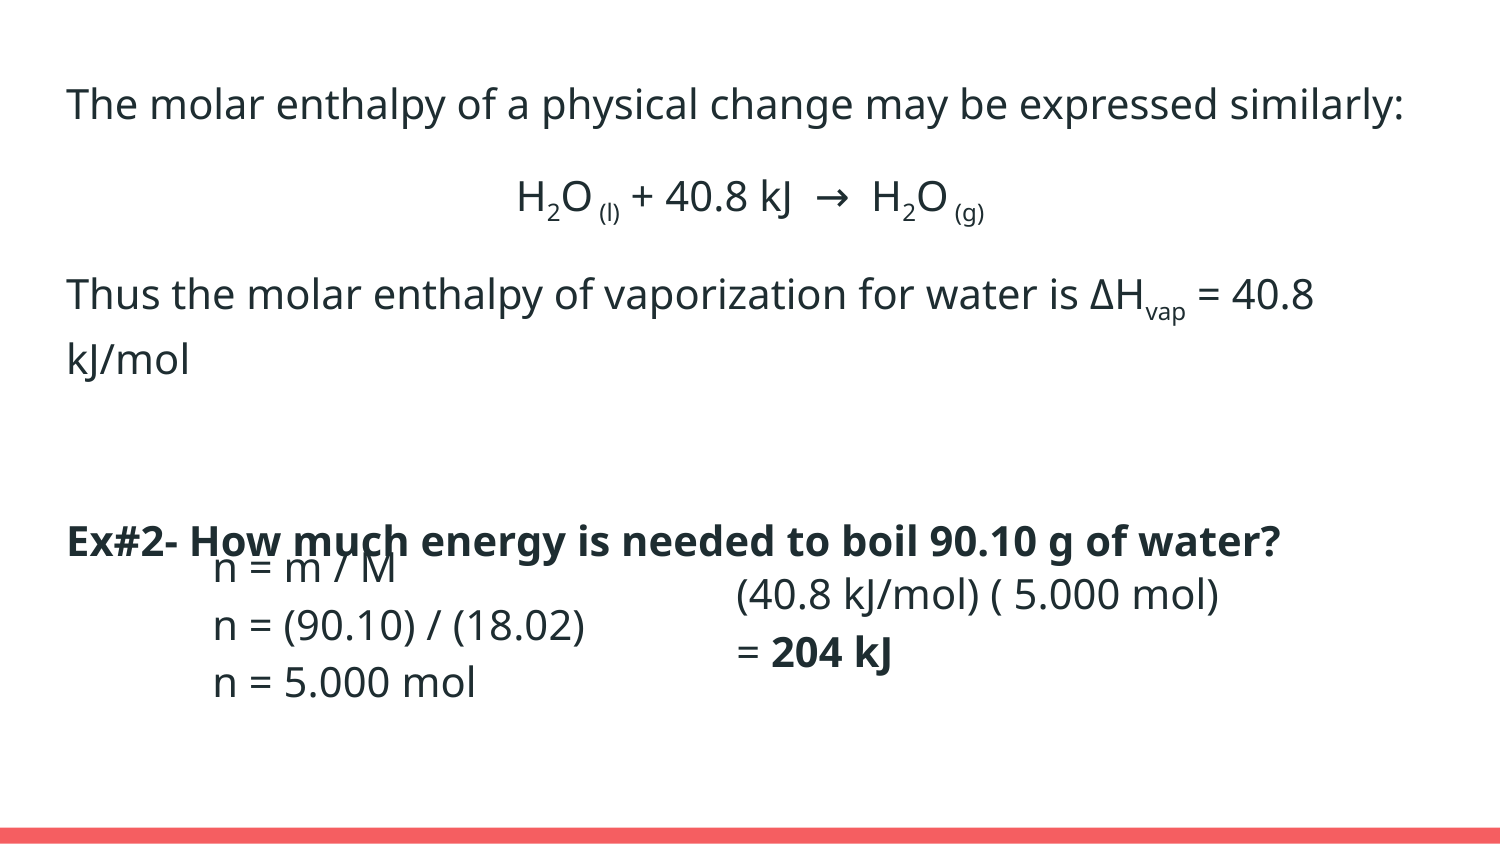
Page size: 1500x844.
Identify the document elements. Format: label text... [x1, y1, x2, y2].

text_box (40.8 kJ/mol) ( 5.000 mol) = 204 kJ [721, 545, 1301, 679]
text_box n = m / M n = (90.10) / (18.02) n = 5.000 mol [197, 518, 688, 652]
list The molar enthalpy of a physical change may be expressed similarly: H2O (l) + 40.8 kJ → H2O (g) Thus the molar enthalpy of vaporization for water is ΔHvap = 40.8 kJ/mol Ex#2- How much energy is needed to boil 90.10 g of water? [51, 55, 1449, 487]
